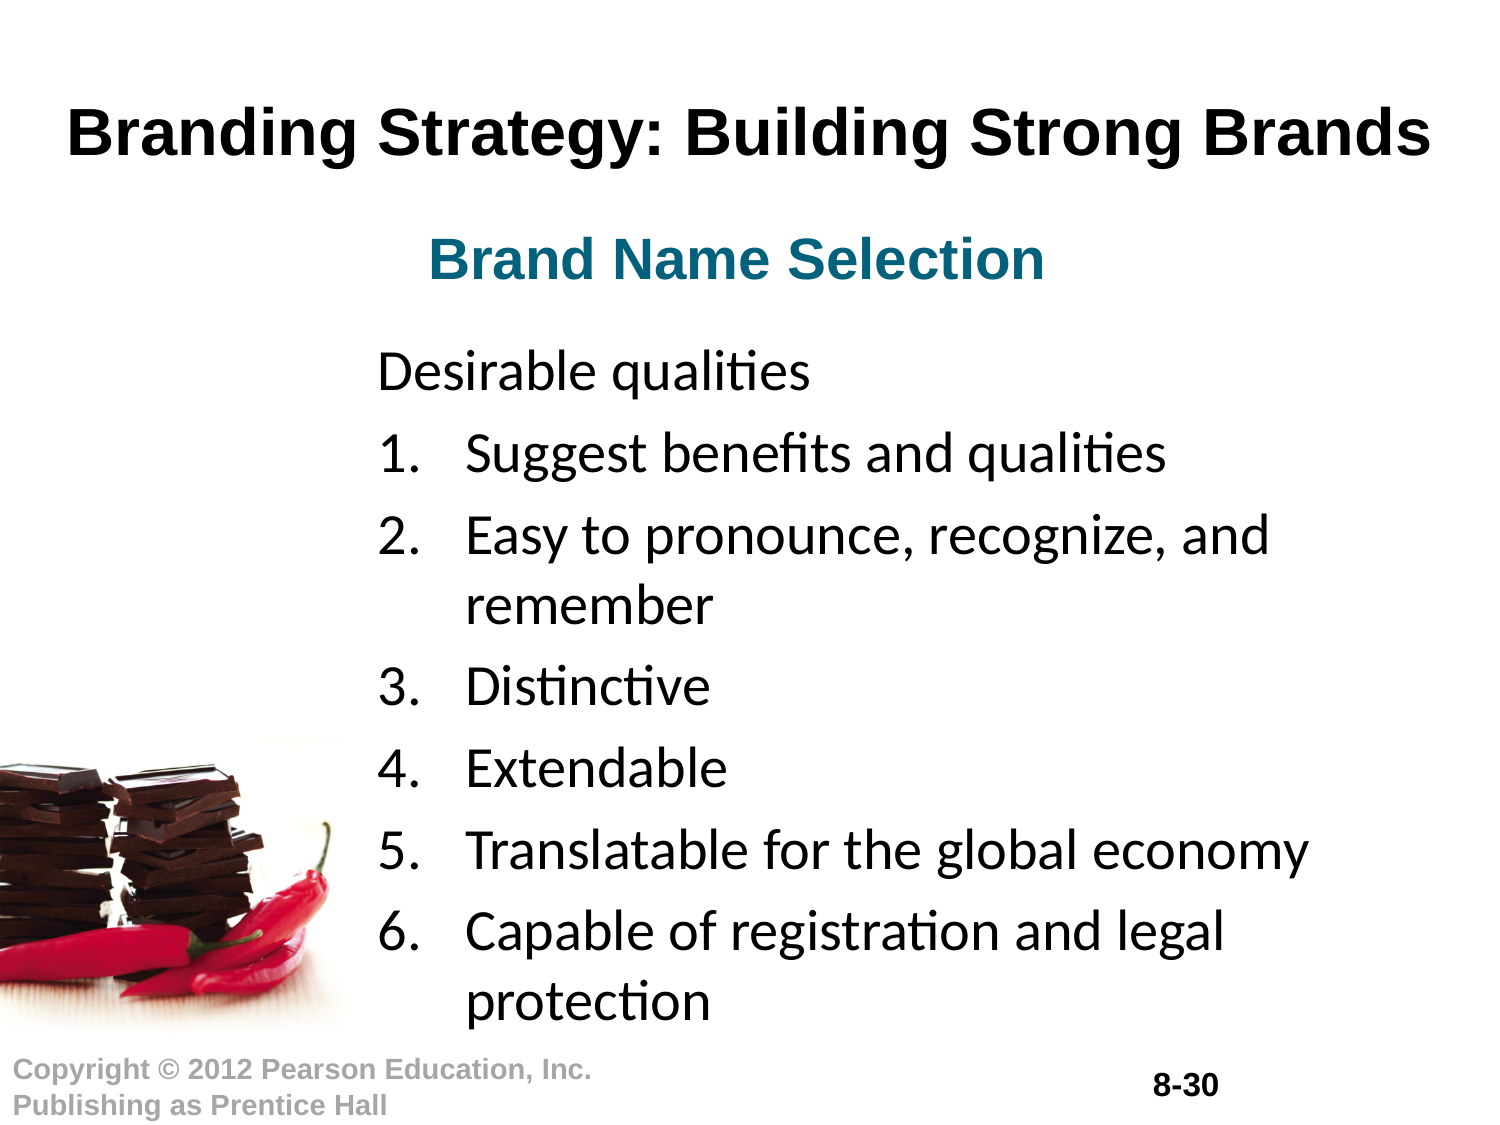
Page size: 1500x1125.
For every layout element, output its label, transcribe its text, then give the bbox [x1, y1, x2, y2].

list Desirable qualities Suggest benefits and qualities Easy to pronounce, recognize, and remember Distinctive Extendable Translatable for the global economy Capable of registration and legal protection [362, 324, 1388, 1001]
list Brand Name Selection [149, 212, 1326, 301]
picture [0, 737, 361, 1038]
title Branding Strategy: Building Strong Brands [0, 37, 1500, 226]
